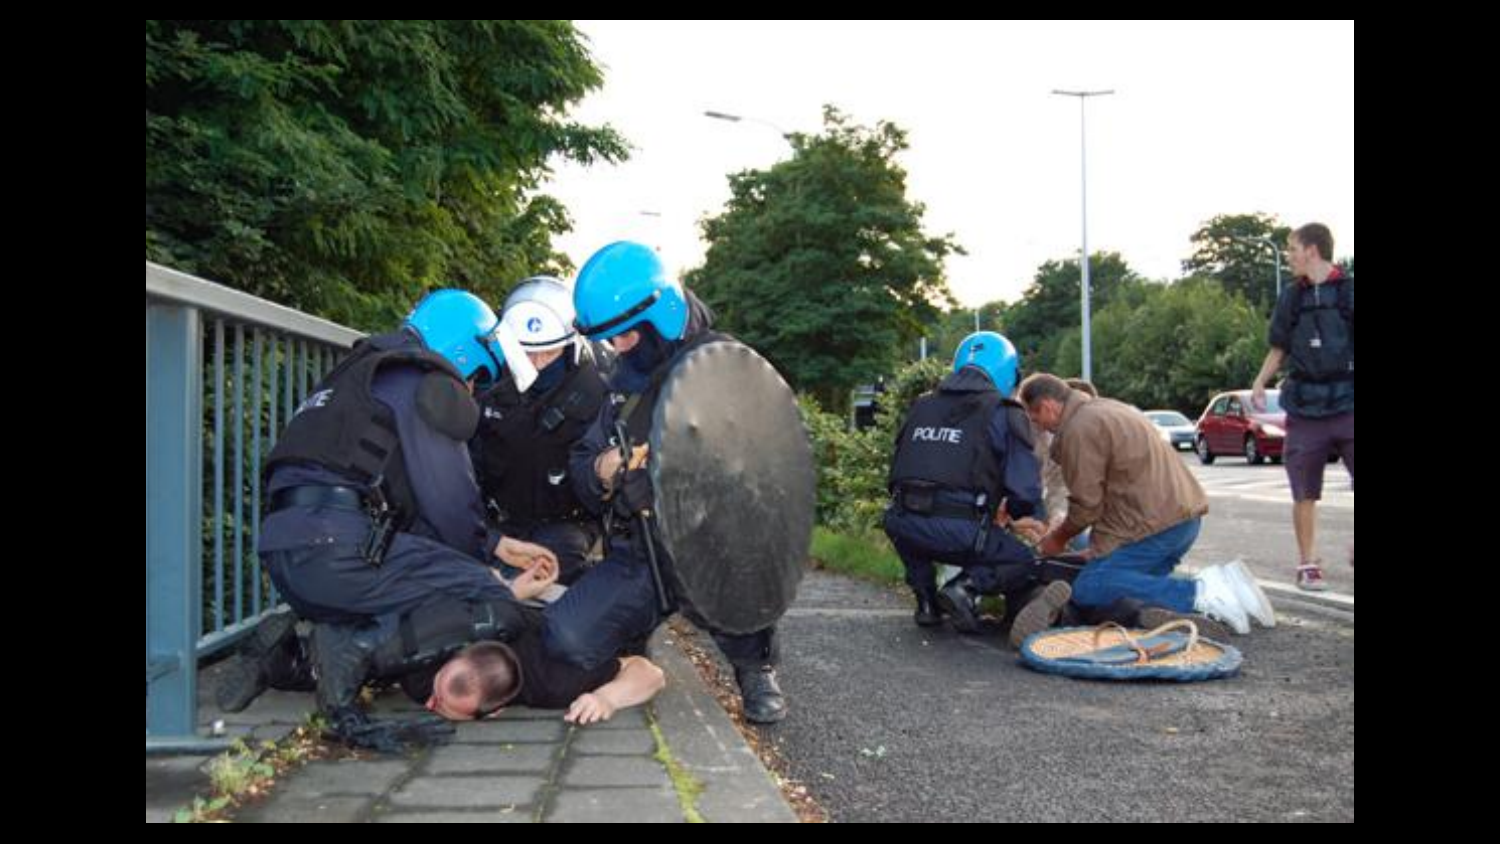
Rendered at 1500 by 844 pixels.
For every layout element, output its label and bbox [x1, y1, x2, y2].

picture [146, 20, 1354, 824]
